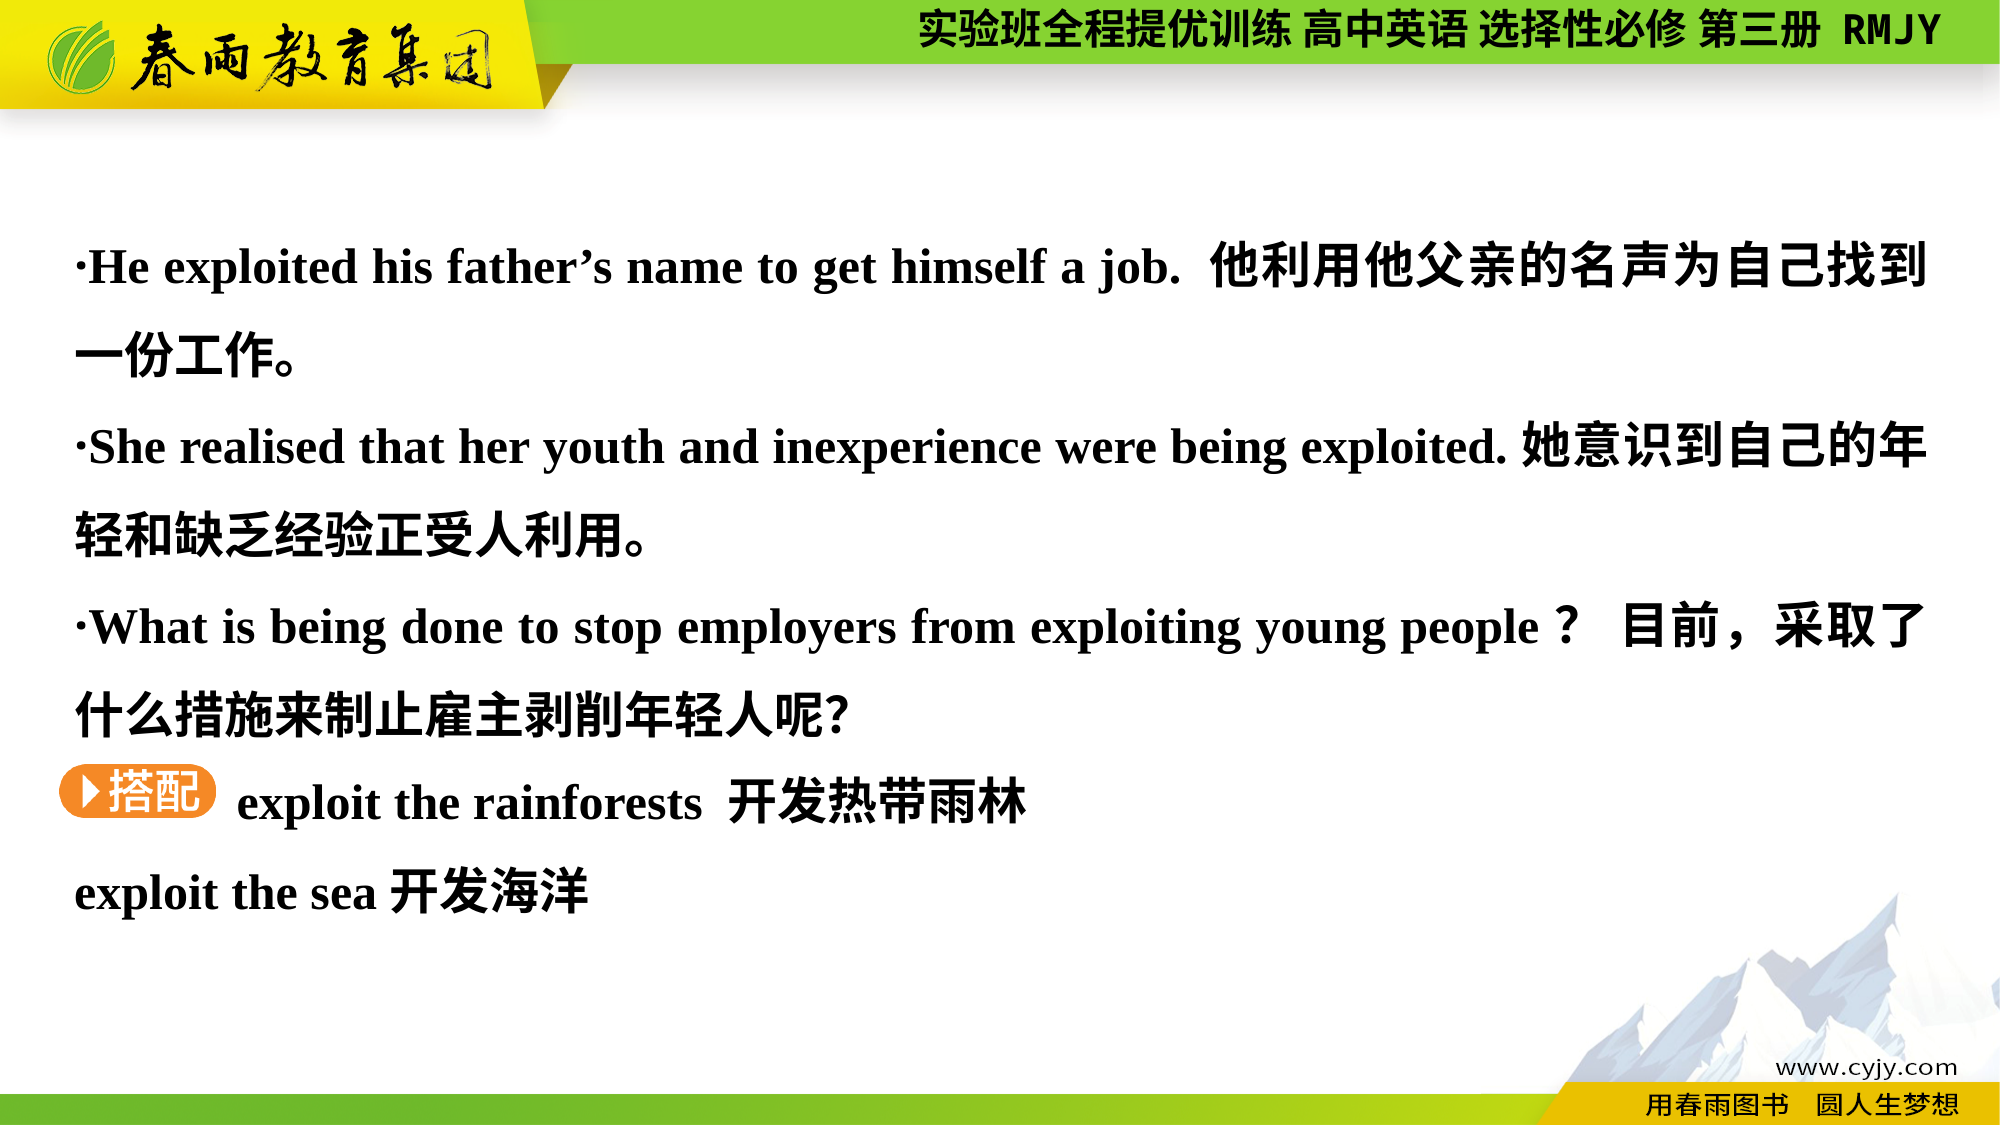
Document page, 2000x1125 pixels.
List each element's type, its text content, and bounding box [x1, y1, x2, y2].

list exploit the rainforests 开发热带雨林 exploit the sea开发海洋 [59, 752, 1944, 929]
picture [0, 0, 2000, 1125]
text_box ·He exploited his father’s name to get himself a job. 他利用他父亲的名声为自己找到一份工作。 ·She realised that her youth and inexperience were being exploited.她意识到自己的年轻和缺乏经验正受人利用。 ·What is being done to stop employers from exploiting young people？ 目前，采取了什么措施来制止雇主剥削年轻人呢？ [59, 196, 1944, 752]
